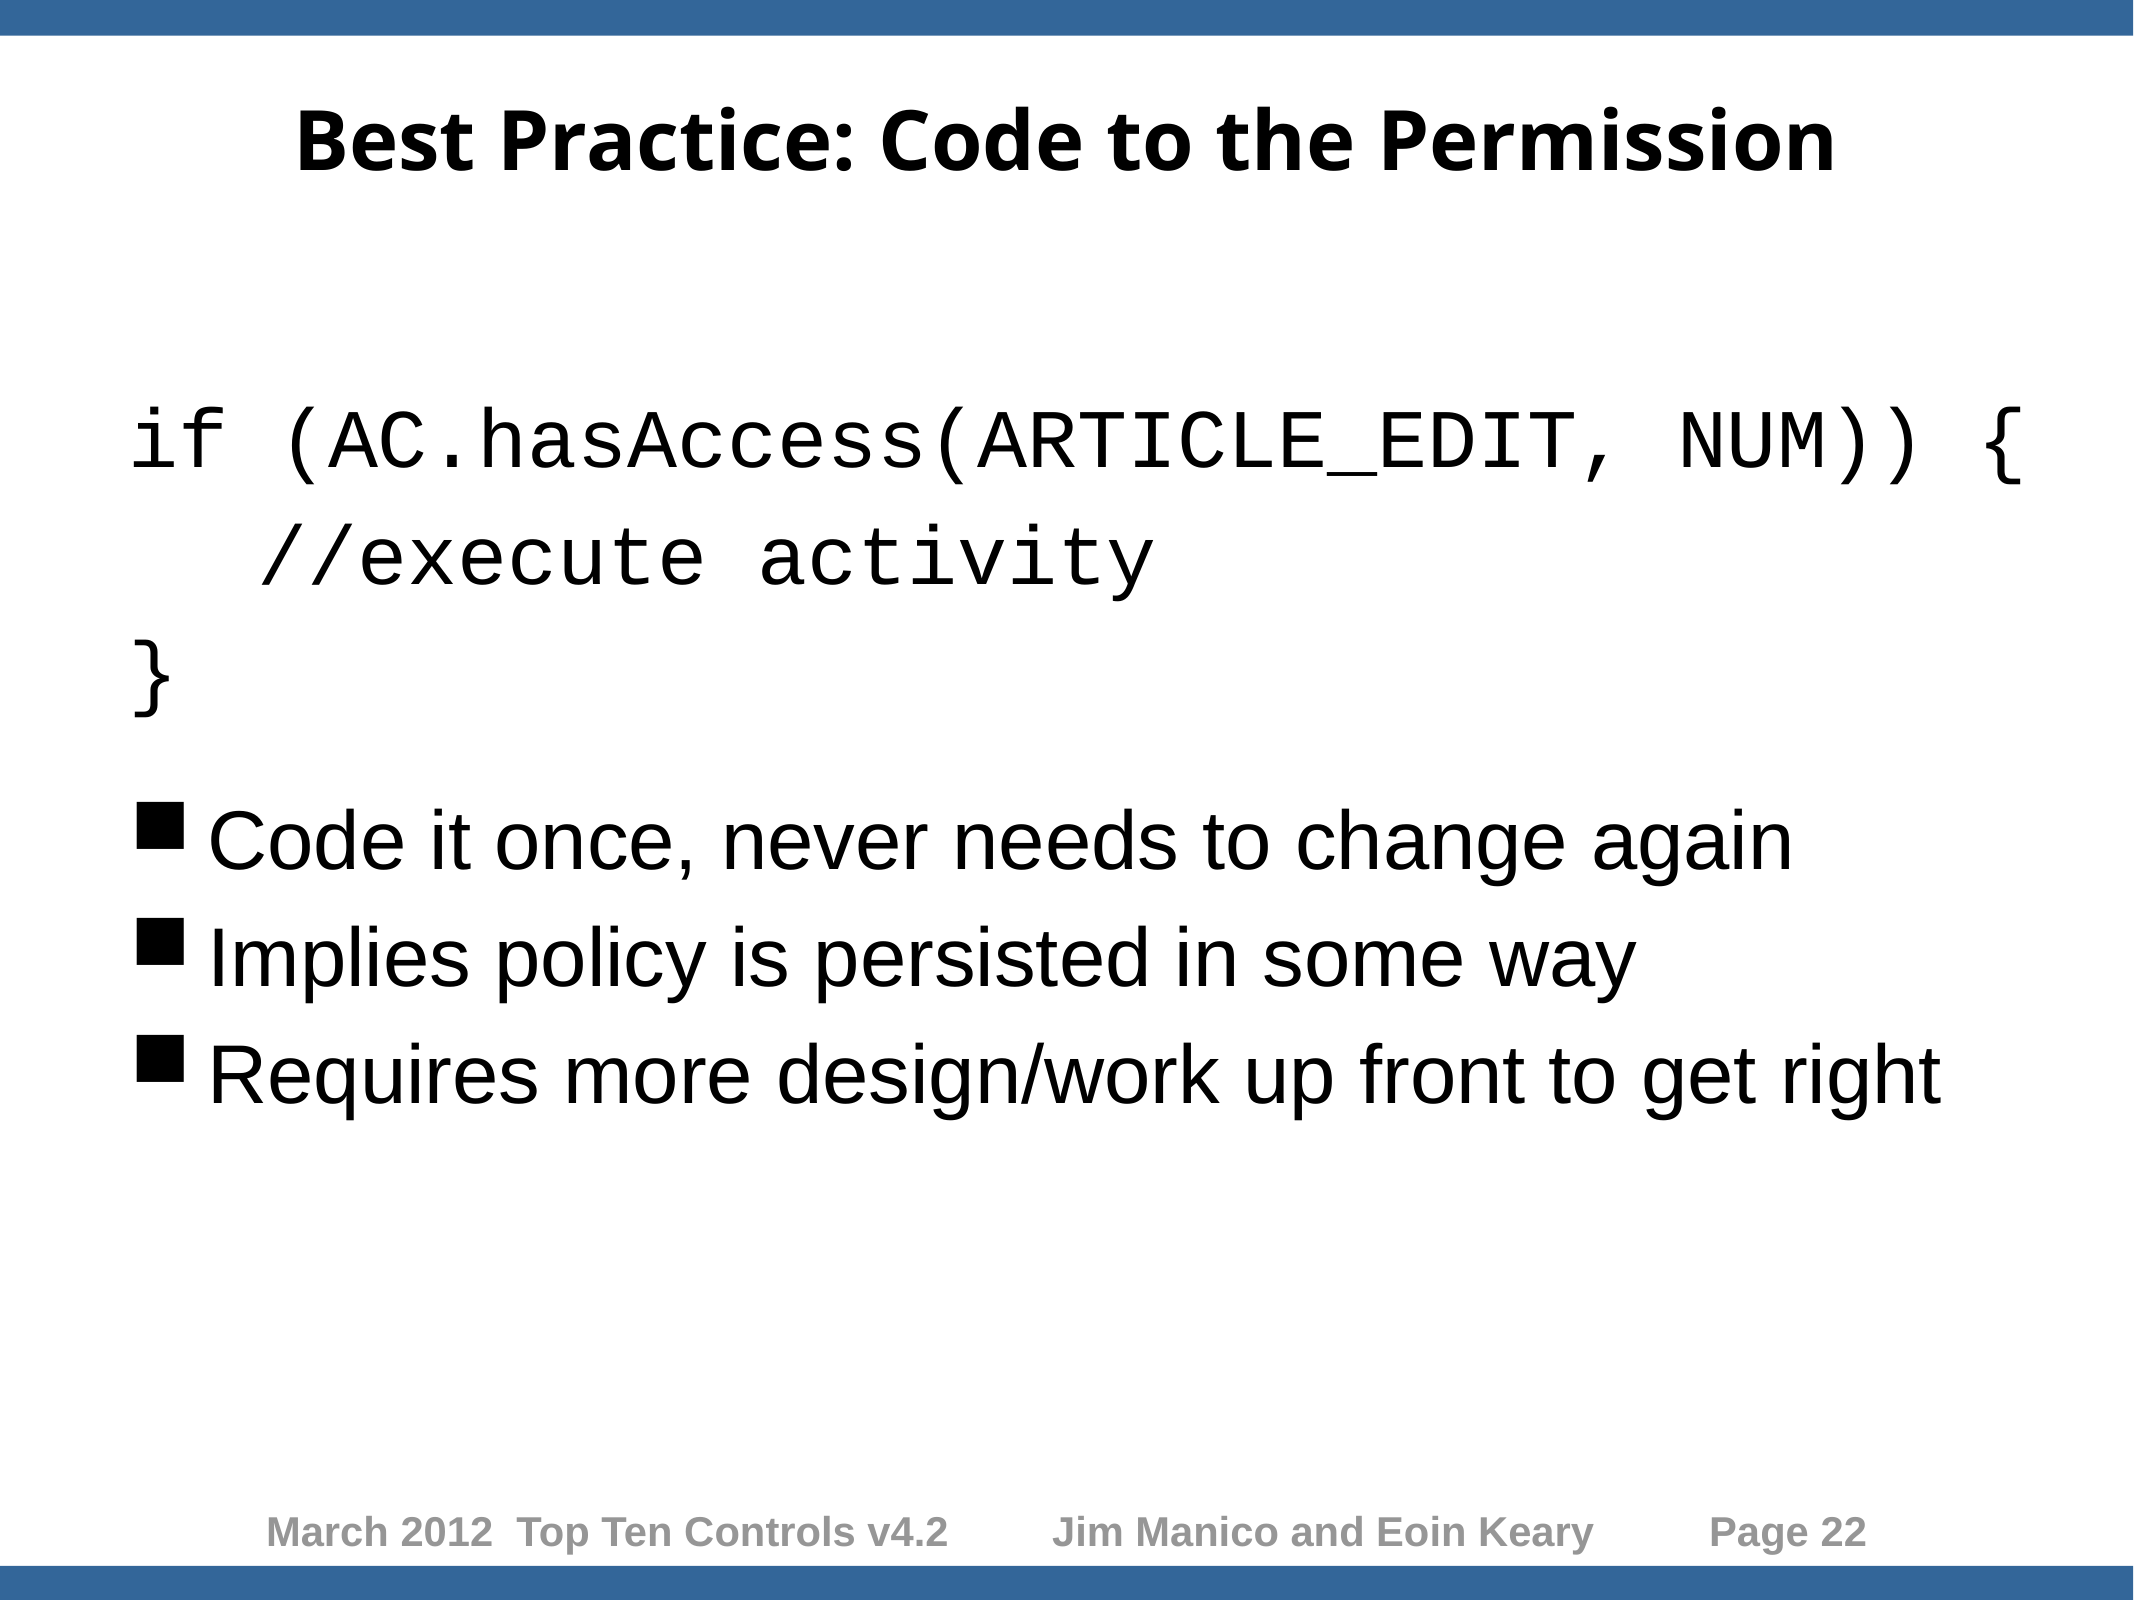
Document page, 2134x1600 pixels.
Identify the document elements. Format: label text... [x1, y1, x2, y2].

title Best Practice: Code to the Permission [0, 37, 2134, 237]
list if (AC.hasAccess(ARTICLE_EDIT, NUM)) { //execute activity } Code it once, never needs to change again Implies policy is persisted in some way Requires more design/work up front to get right [106, 373, 2079, 1430]
